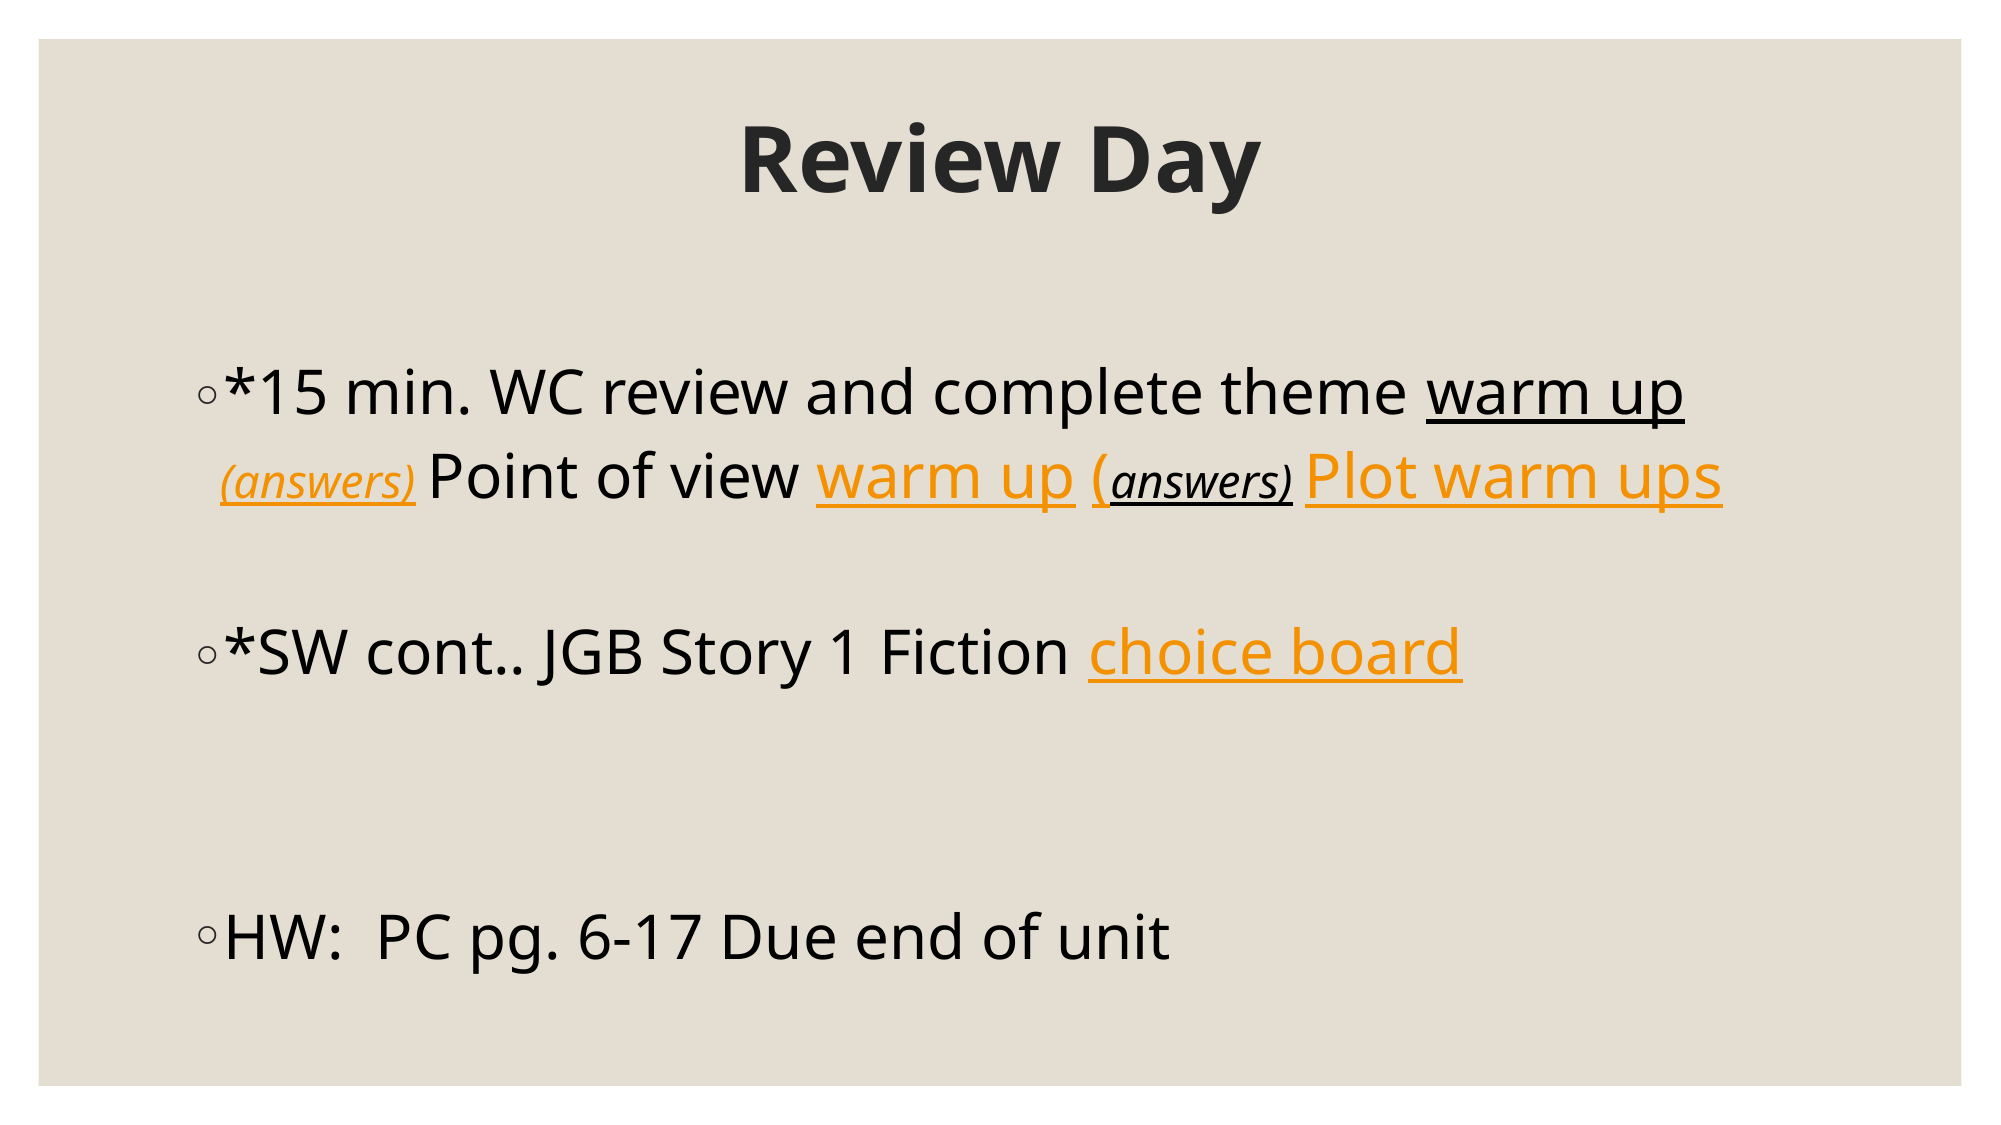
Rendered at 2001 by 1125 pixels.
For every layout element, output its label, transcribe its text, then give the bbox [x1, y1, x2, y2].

title Review Day [174, 105, 1825, 331]
list *15 min. WC review and complete theme warm up (answers) Point of view warm up (answers) Plot warm ups *SW cont.. JGB Story 1 Fiction choice board HW: PC pg. 6-17 Due end of unit [174, 345, 1825, 990]
